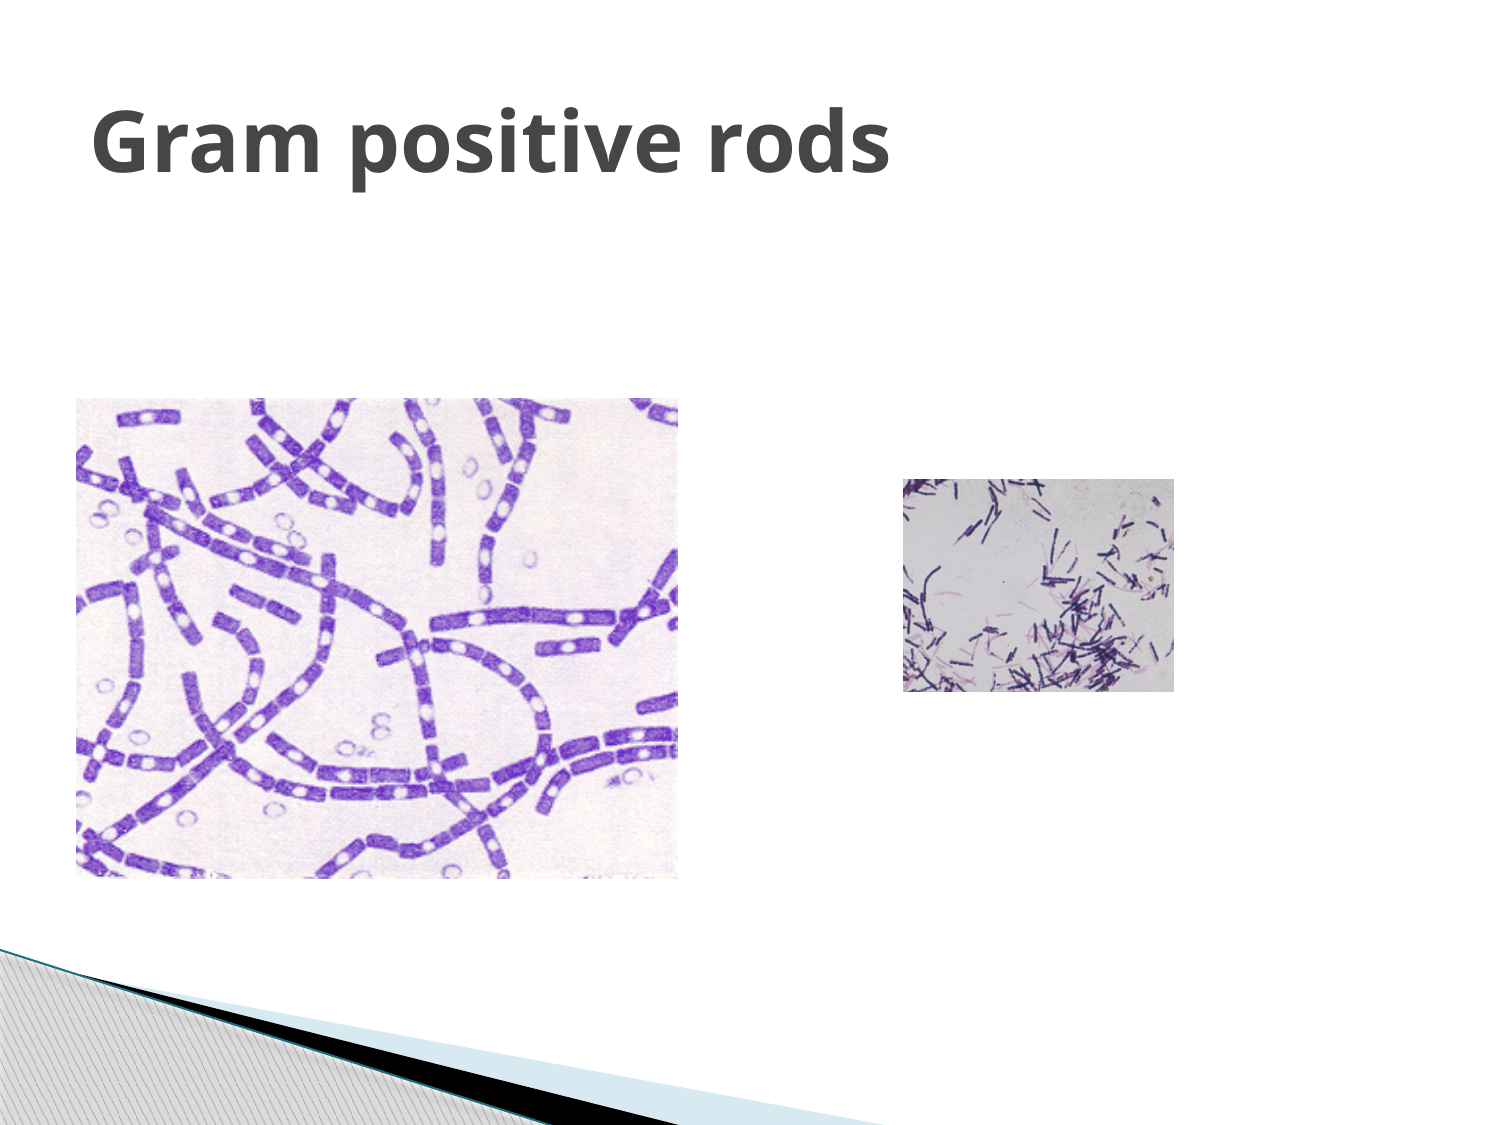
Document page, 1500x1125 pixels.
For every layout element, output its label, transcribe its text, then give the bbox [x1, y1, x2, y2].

picture [75, 398, 678, 880]
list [903, 479, 1174, 693]
title Gram positive rods [75, 45, 1425, 233]
